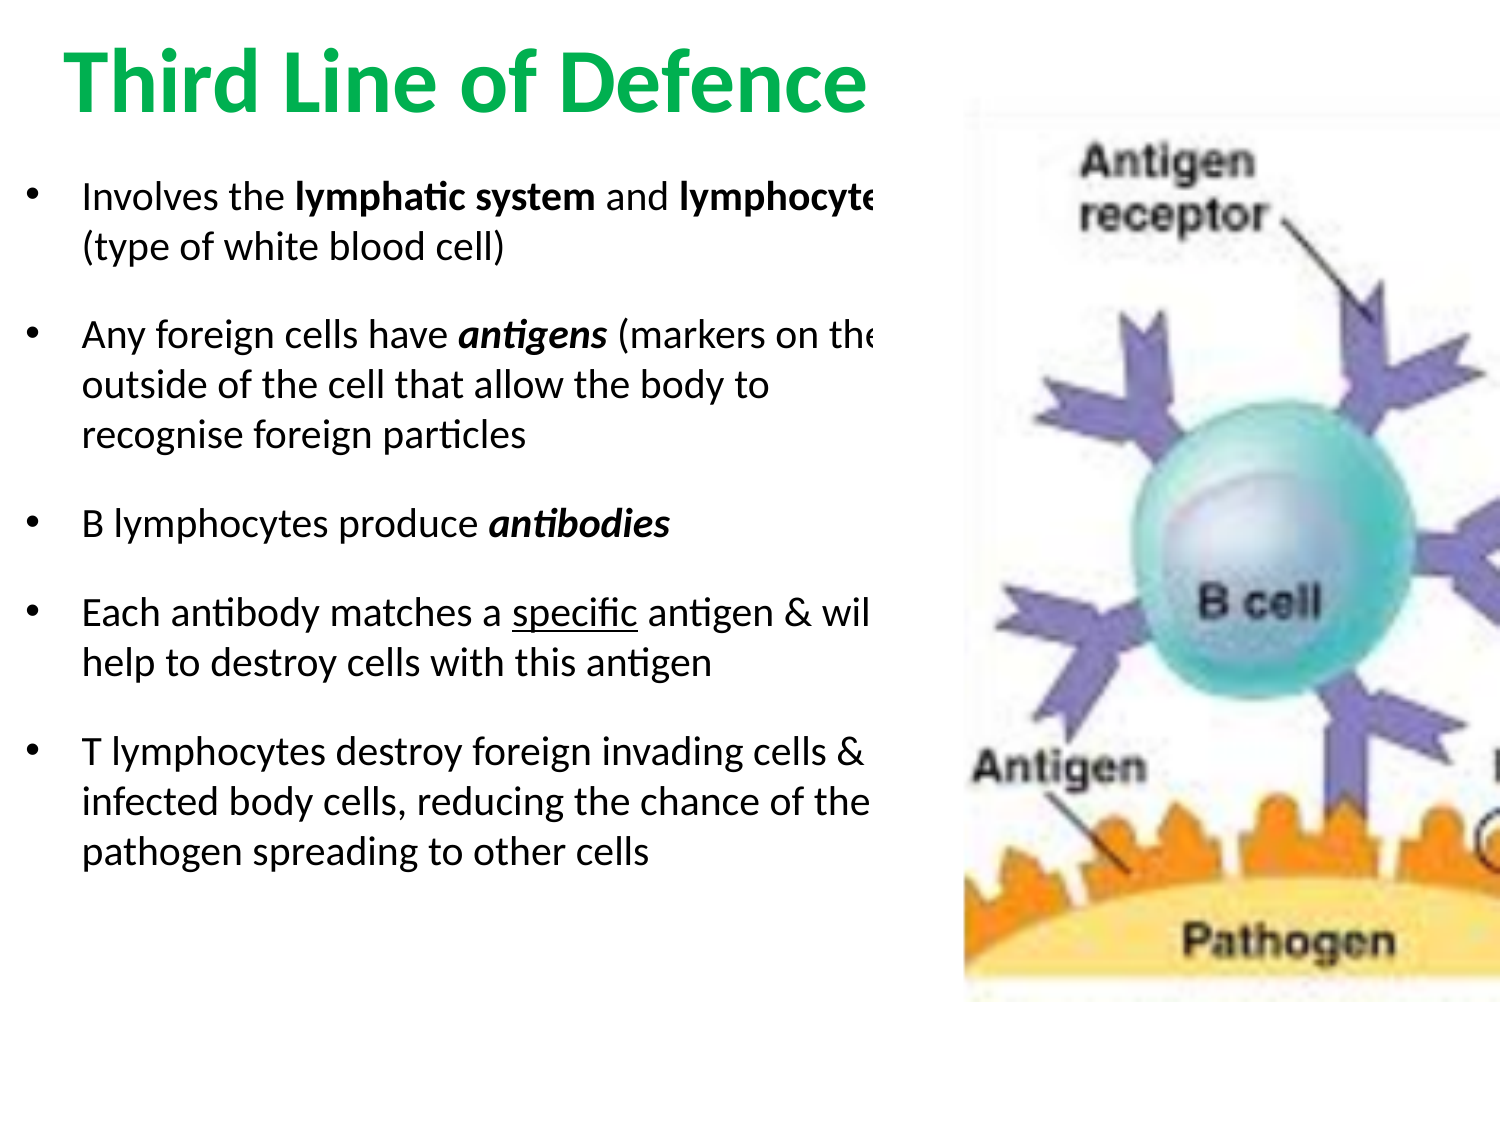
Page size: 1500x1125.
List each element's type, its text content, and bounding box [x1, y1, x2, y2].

title Third Line of Defence [0, 3, 934, 150]
picture [873, 70, 1500, 1003]
list Involves the lymphatic system and lymphocytes (type of white blood cell) Any foreign cells have antigens (markers on the outside of the cell that allow the body to recognise foreign particles B lymphocytes produce antibodies Each antibody matches a specific antigen & will help to destroy cells with this antigen T lymphocytes destroy foreign invading cells & infected body cells, reducing the chance of the pathogen spreading to other cells [10, 160, 951, 1094]
